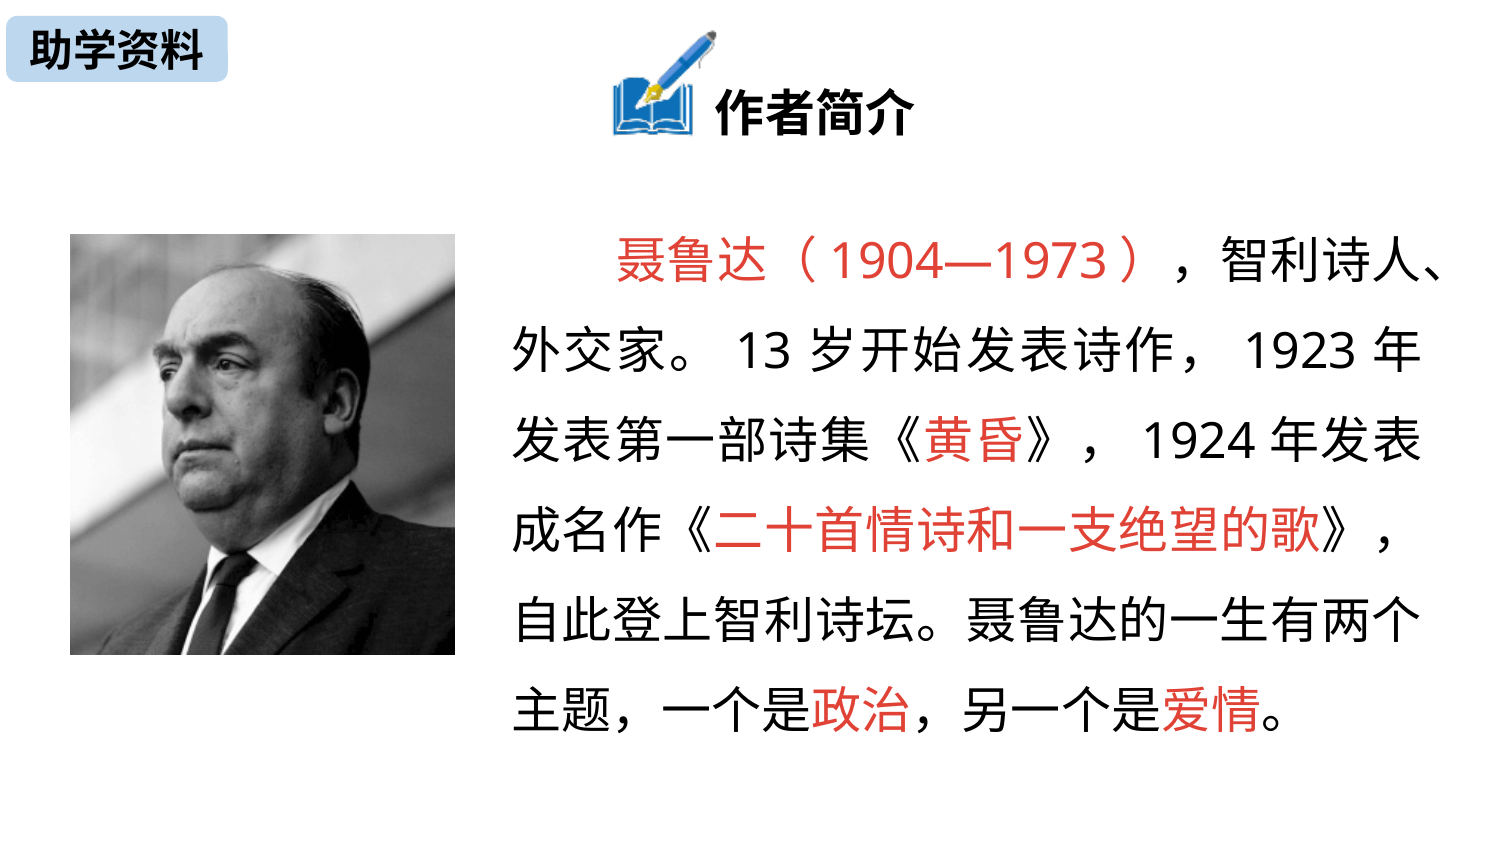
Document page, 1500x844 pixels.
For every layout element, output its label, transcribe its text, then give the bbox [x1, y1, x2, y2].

text_box 作者简介 [743, 75, 927, 148]
text_box 聂鲁达（1904—1973），智利诗人、外交家。13岁开始发表诗作，1923年发表第一部诗集《黄昏》，1924年发表成名作《二十首情诗和一支绝望的歌》，自此登上智利诗坛。聂鲁达的一生有两个主题，一个是政治，另一个是爱情。 [499, 192, 1434, 744]
text_box 助学资料 [5, 14, 229, 83]
picture [70, 234, 455, 655]
picture [603, 12, 743, 152]
